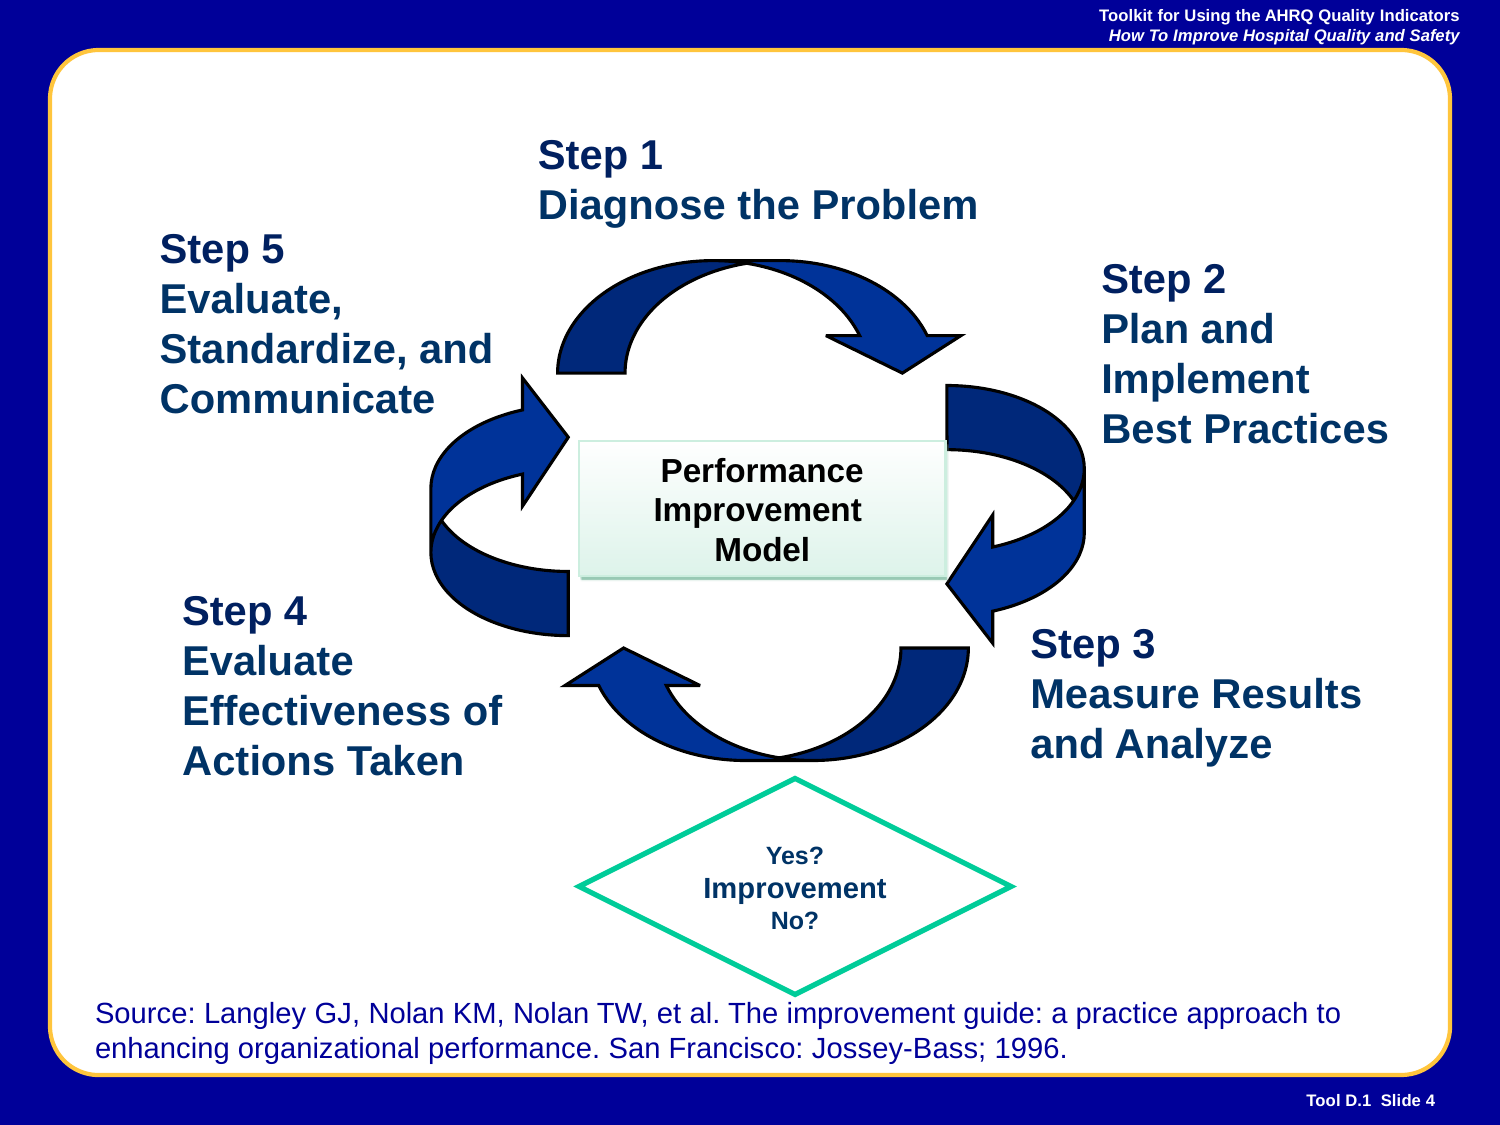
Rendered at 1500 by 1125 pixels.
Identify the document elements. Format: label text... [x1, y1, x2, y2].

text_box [144, 120, 1418, 995]
text_box Source: Langley GJ, Nolan KM, Nolan TW, et al. The improvement guide: a practice approach to enhancing organizational performance. San Francisco: Jossey-Bass; 1996. [80, 987, 1463, 1073]
